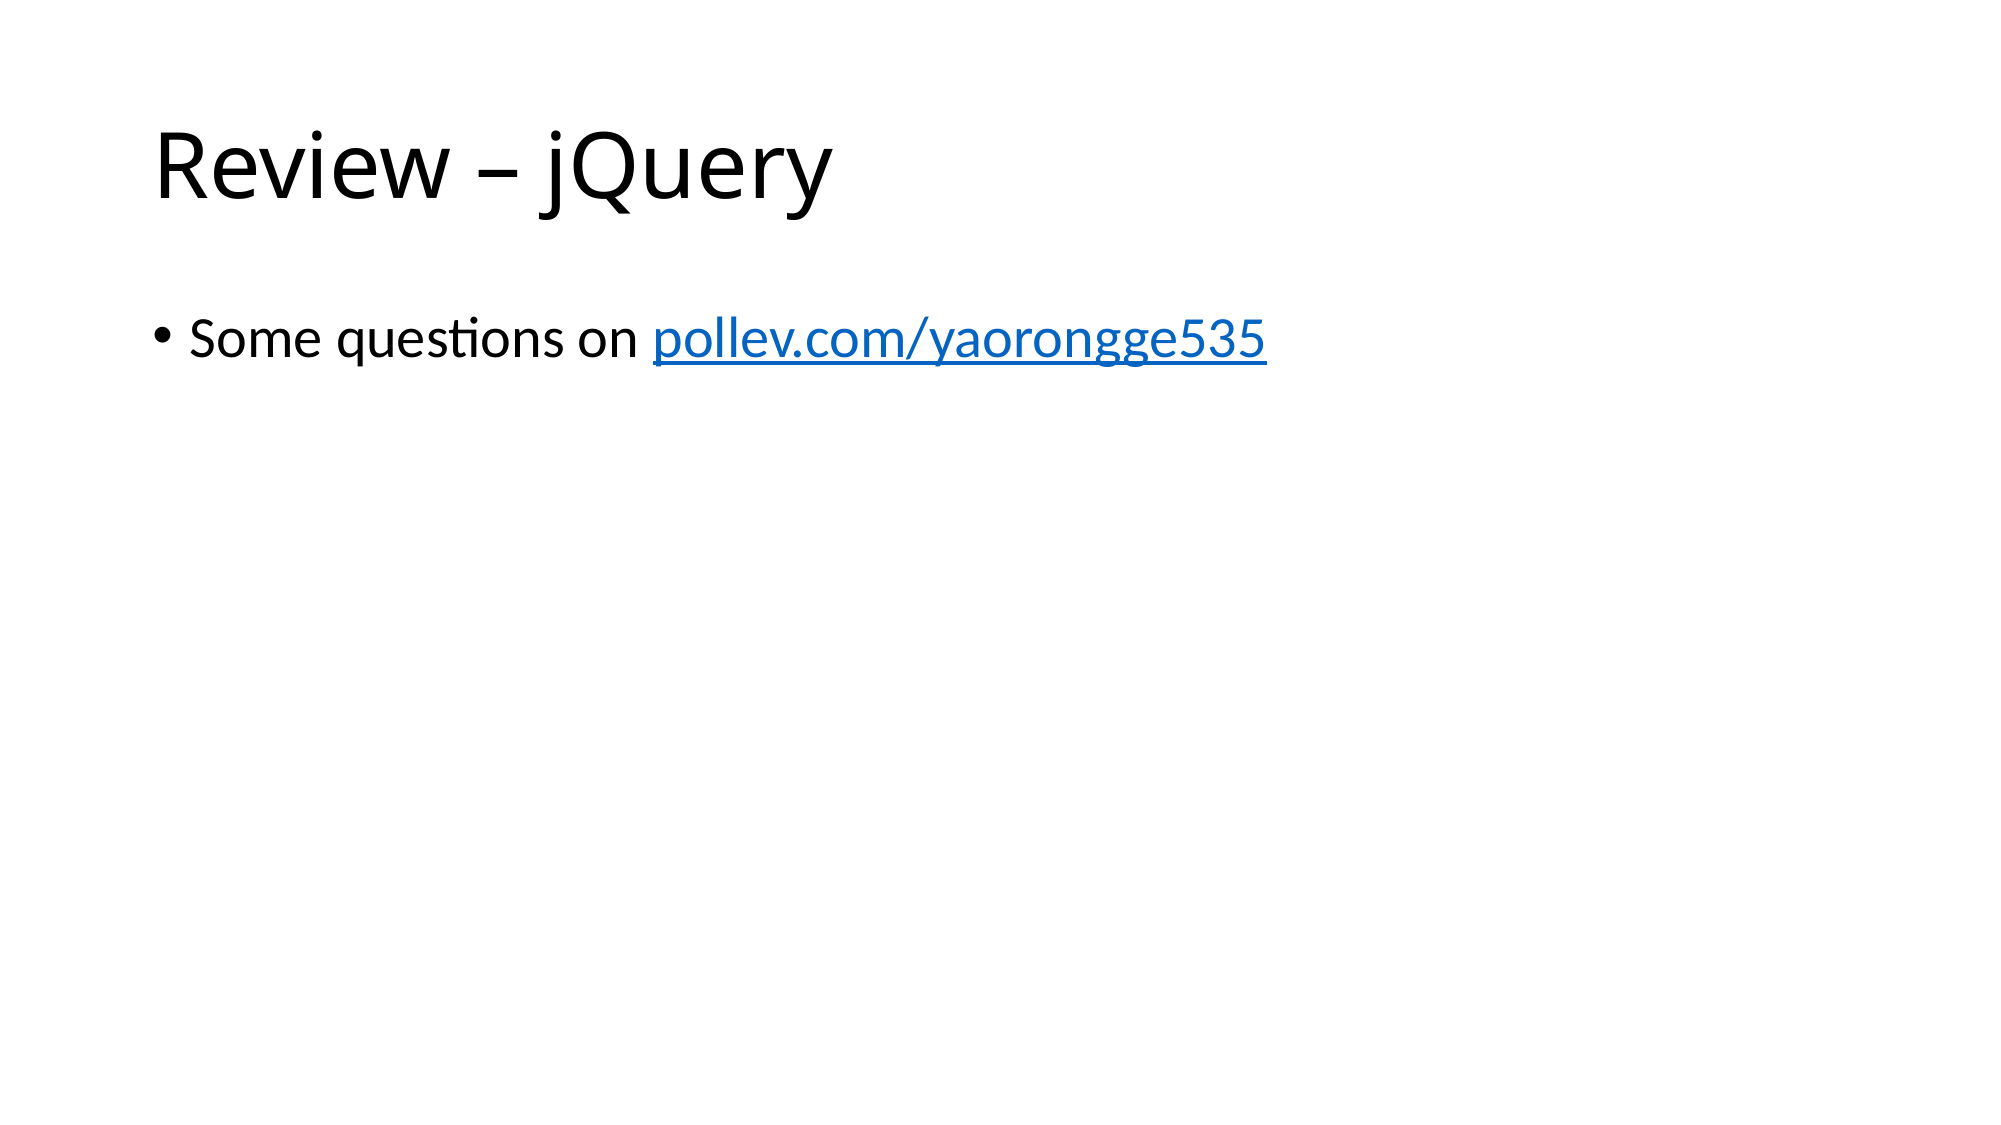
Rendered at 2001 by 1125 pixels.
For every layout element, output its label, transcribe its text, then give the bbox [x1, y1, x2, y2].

title Review – jQuery [137, 59, 1863, 278]
list Some questions on pollev.com/yaorongge535 [137, 299, 1863, 1014]
